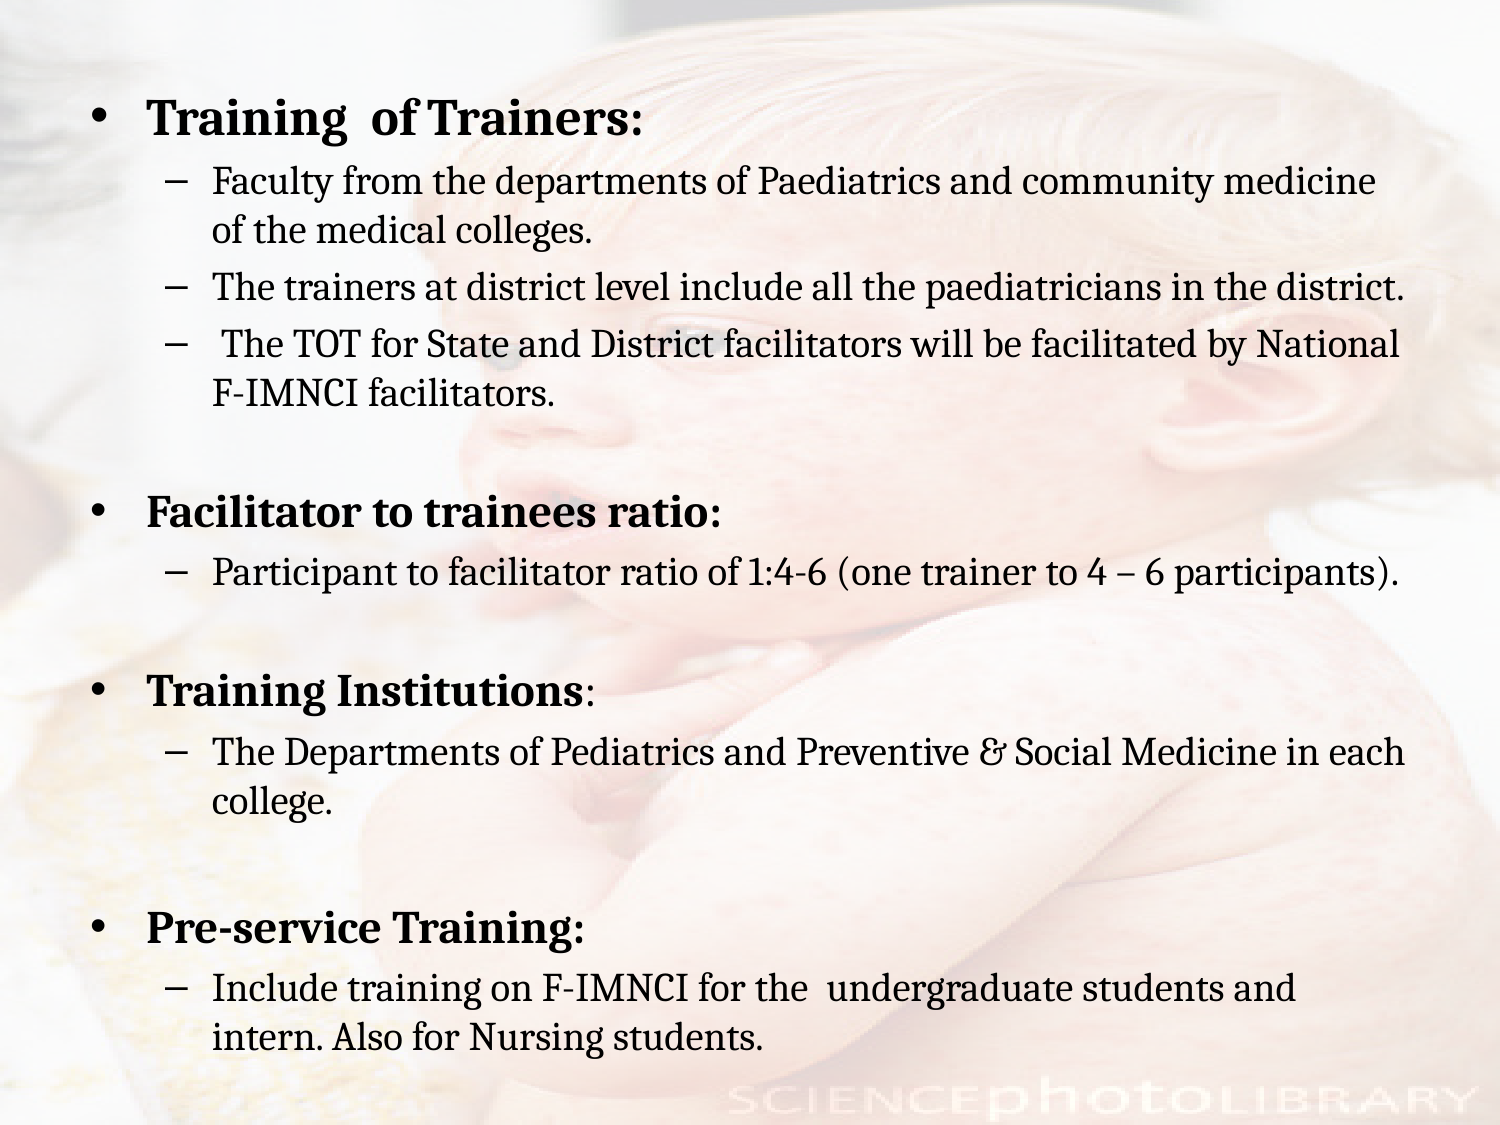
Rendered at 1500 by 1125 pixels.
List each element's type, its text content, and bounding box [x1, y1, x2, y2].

list Training of Trainers: Faculty from the departments of Paediatrics and community medicine of the medical colleges. The trainers at district level include all the paediatricians in the district. The TOT for State and District facilitators will be facilitated by National F-IMNCI facilitators. Facilitator to trainees ratio: Participant to facilitator ratio of 1:4-6 (one trainer to 4 – 6 participants). Training Institutions: The Departments of Pediatrics and Preventive & Social Medicine in each college. Pre-service Training: Include training on F-IMNCI for the undergraduate students and intern. Also for Nursing students. [75, 75, 1425, 1075]
